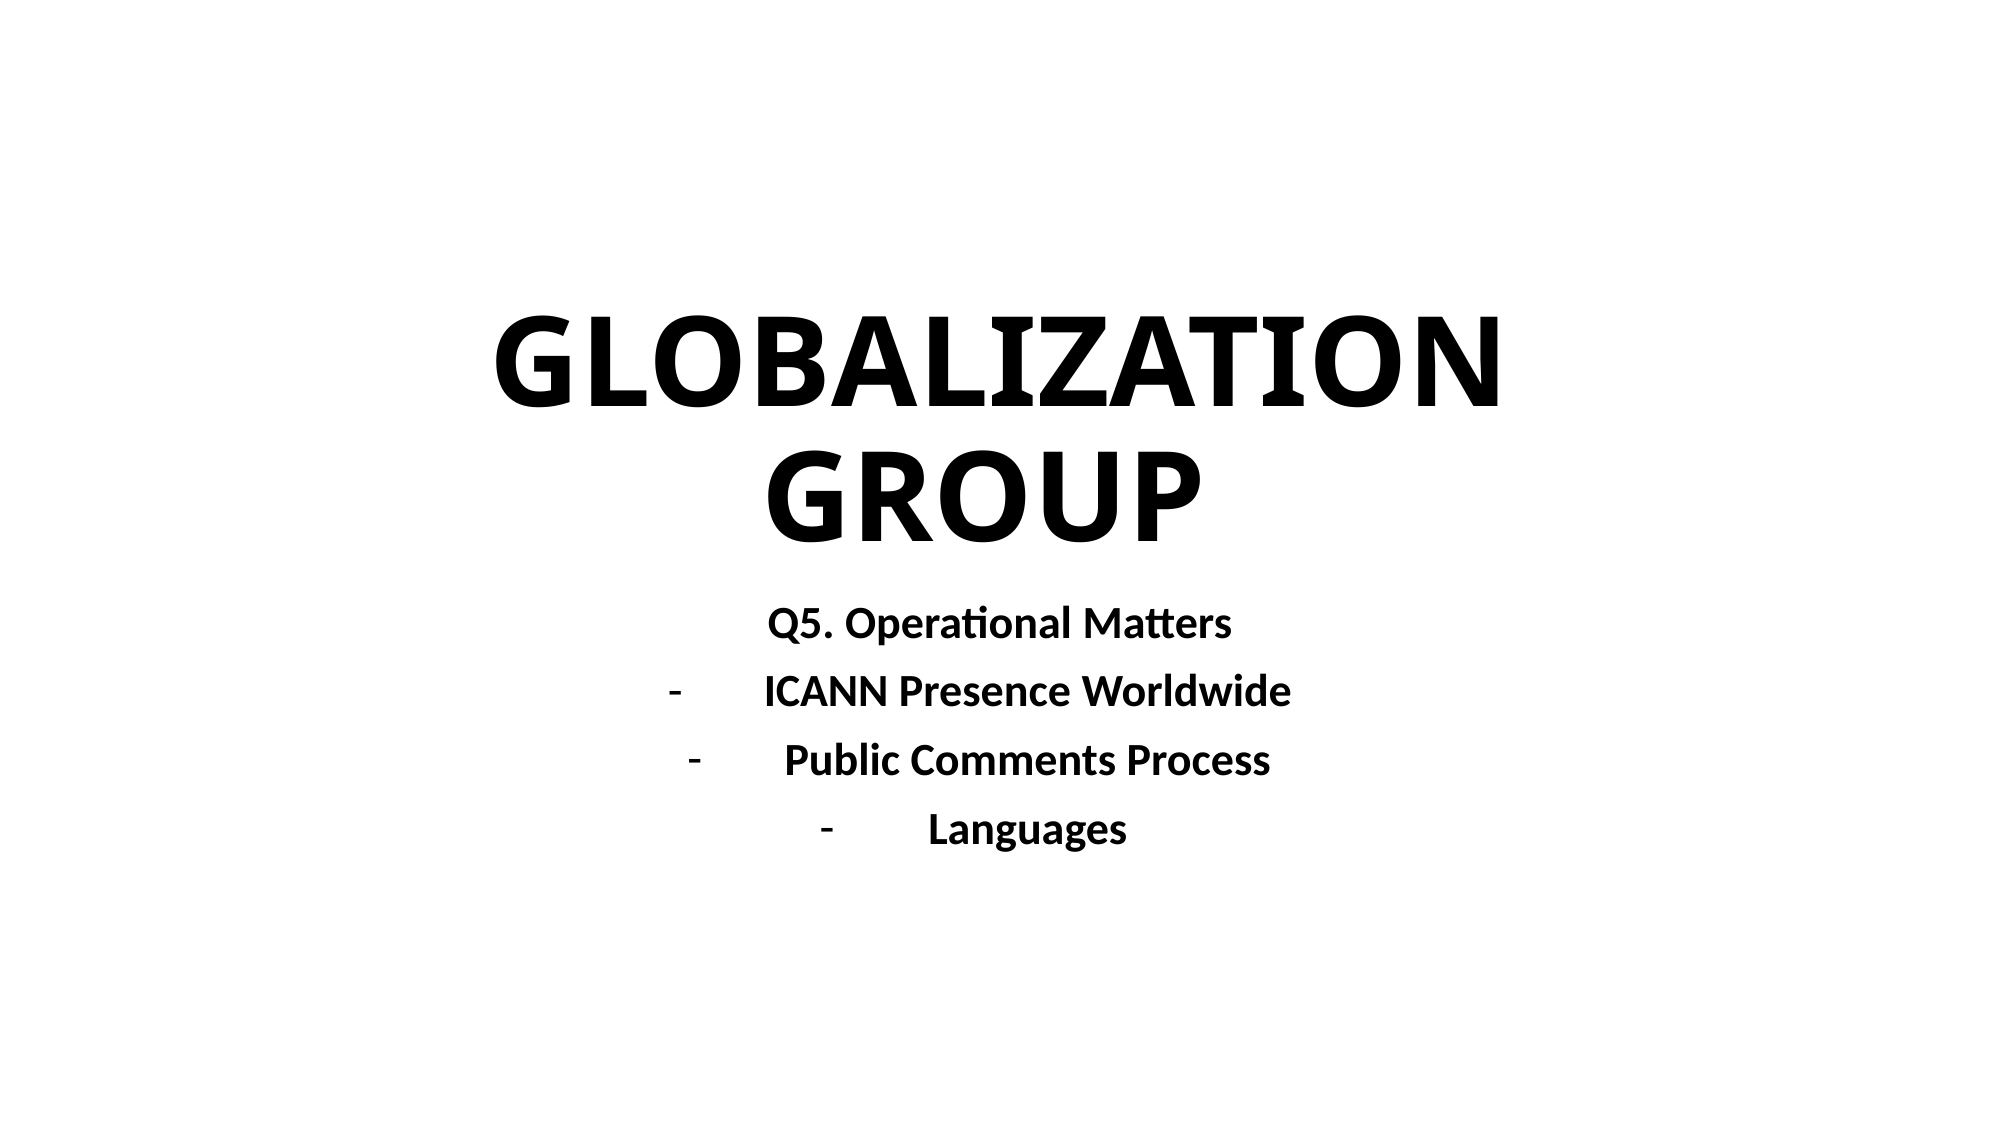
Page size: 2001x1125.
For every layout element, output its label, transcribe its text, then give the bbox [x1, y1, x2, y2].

title GLOBALIZATION GROUP [249, 184, 1750, 576]
subtitle Q5. Operational Matters ICANN Presence Worldwide Public Comments Process Languages [249, 590, 1750, 863]
